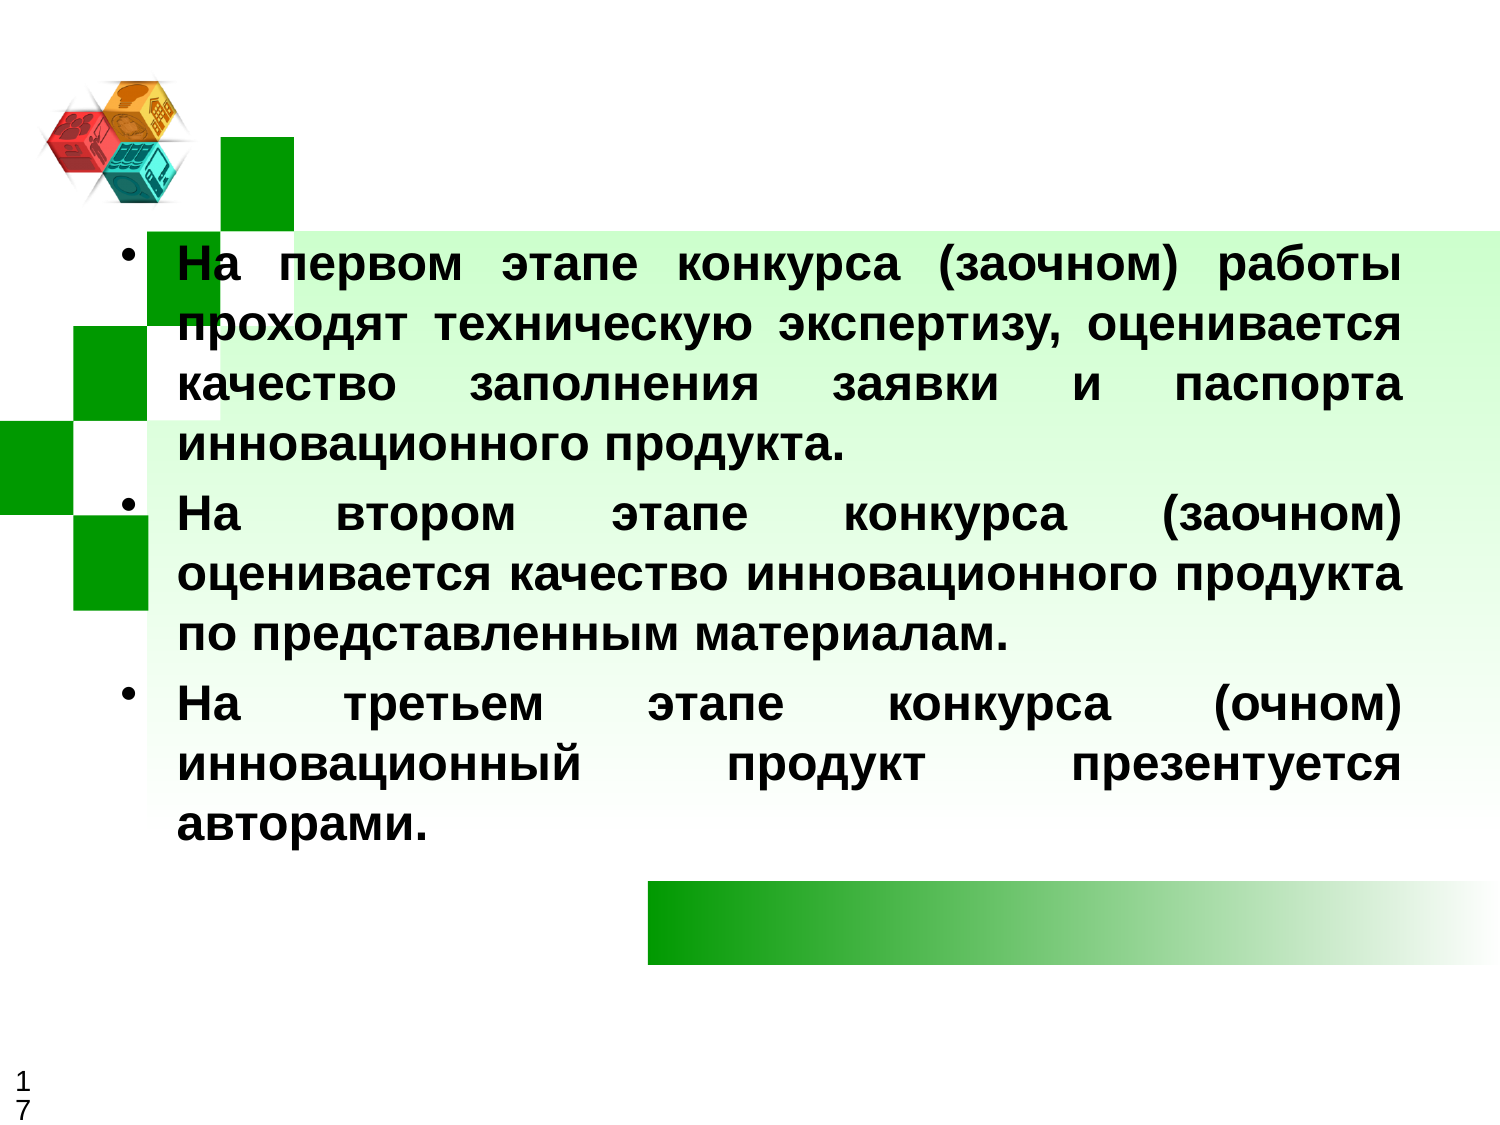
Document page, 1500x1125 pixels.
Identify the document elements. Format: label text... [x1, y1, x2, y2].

slide_number 17 [0, 1054, 59, 1125]
picture [34, 70, 200, 212]
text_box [0, 136, 1500, 965]
